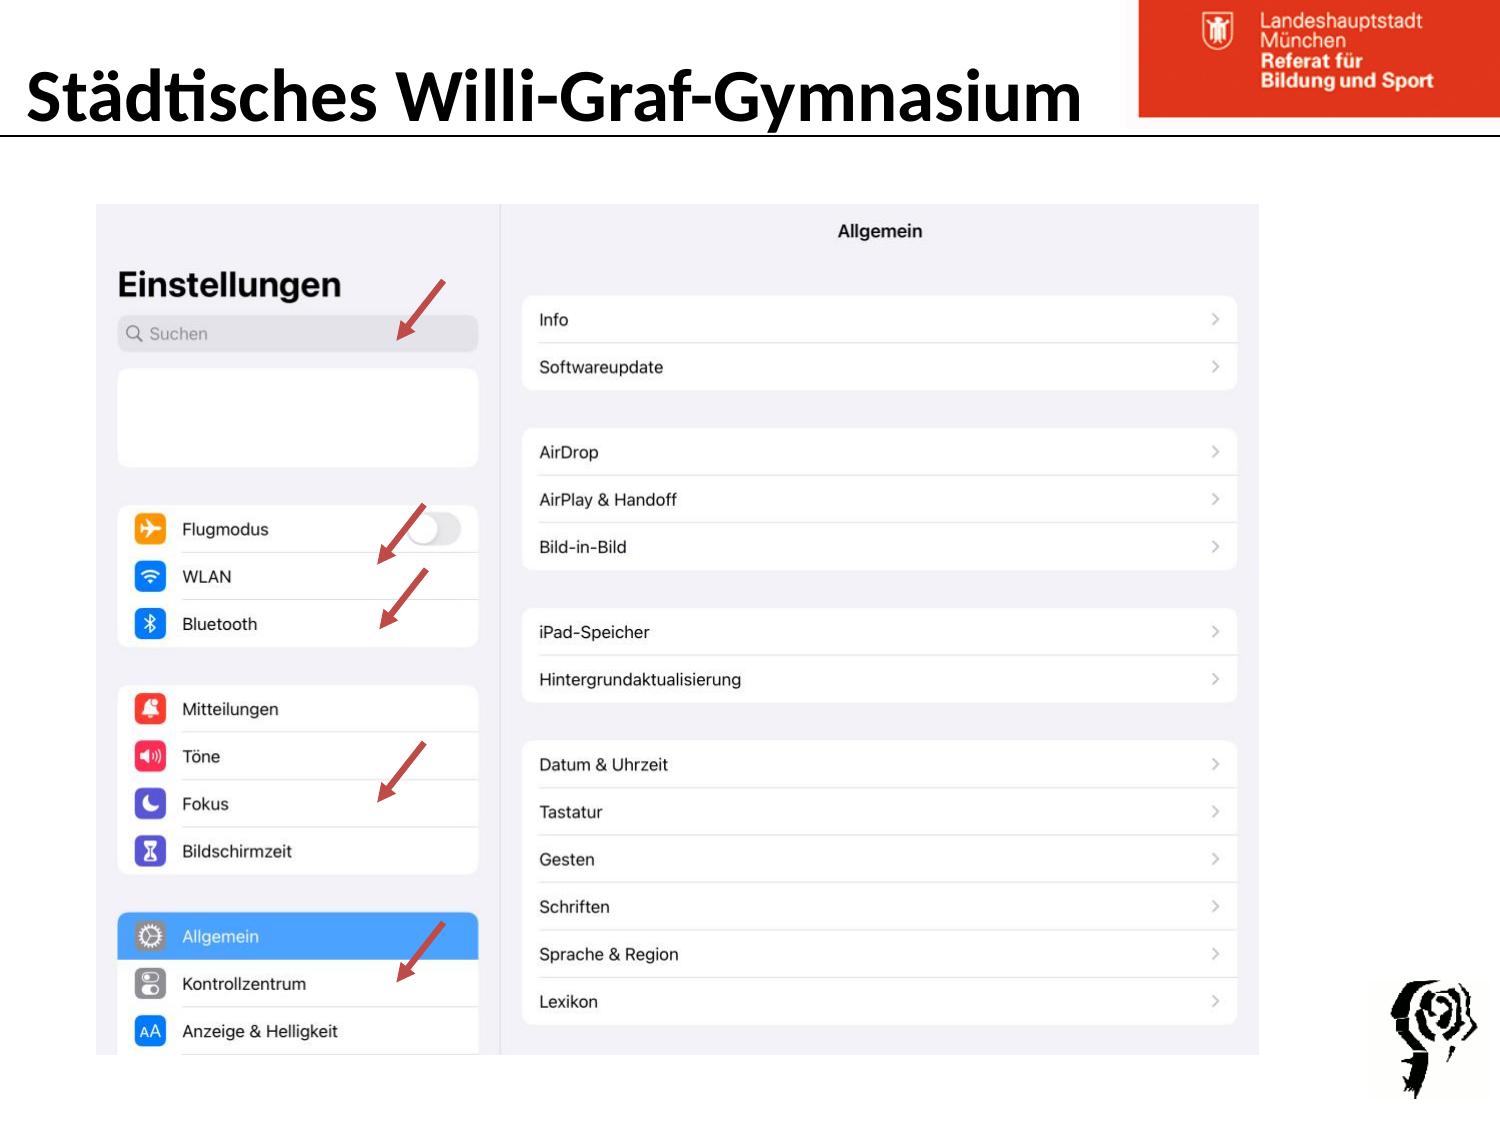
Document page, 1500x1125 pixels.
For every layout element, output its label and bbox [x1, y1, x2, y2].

text_box [376, 504, 425, 565]
picture [96, 204, 1259, 1055]
text_box [396, 280, 444, 341]
text_box [378, 569, 427, 630]
picture [1124, 0, 1500, 129]
text_box [376, 742, 425, 803]
picture [1366, 980, 1491, 1099]
text_box [396, 922, 444, 983]
